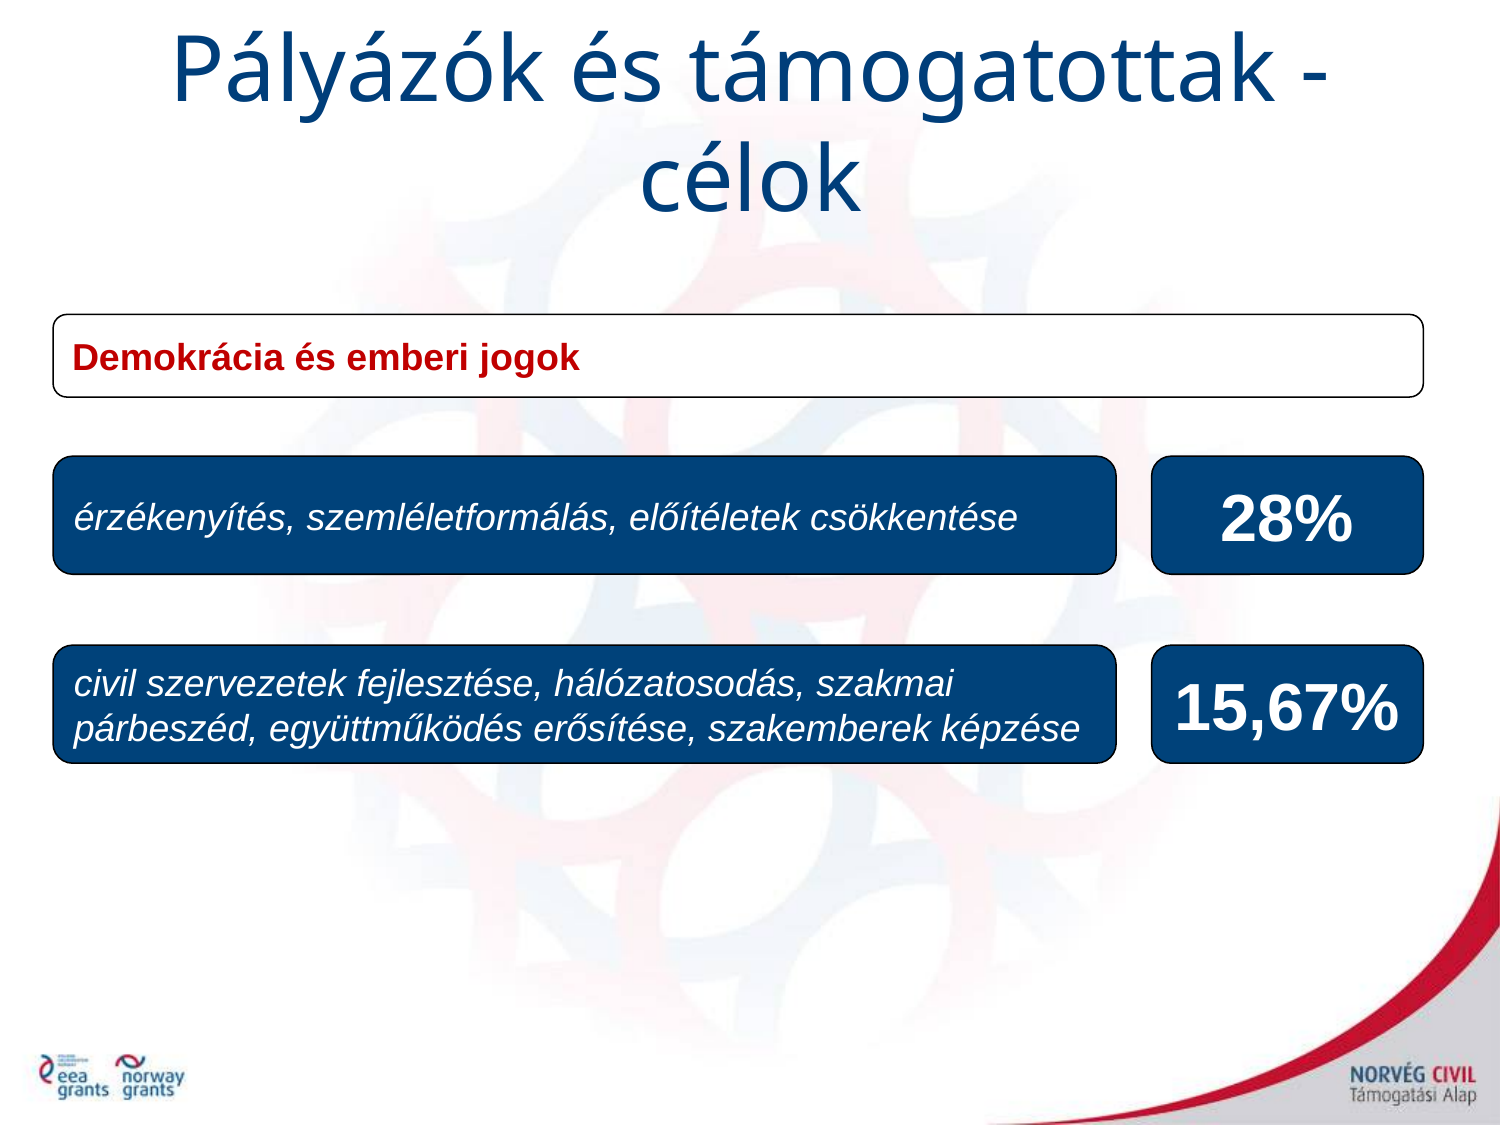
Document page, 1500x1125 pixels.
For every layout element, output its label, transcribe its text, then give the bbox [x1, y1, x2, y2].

text_box 15,67% [1151, 645, 1424, 764]
text_box érzékenyítés, szemléletformálás, előítéletek csökkentése [53, 456, 1117, 575]
text_box Demokrácia és emberi jogok [53, 314, 1424, 398]
picture [0, 0, 1500, 1125]
text_box civil szervezetek fejlesztése, hálózatosodás, szakmai párbeszéd, együttműködés erősítése, szakemberek képzése [53, 645, 1117, 764]
text_box 28% [1151, 456, 1424, 575]
text_box Pályázók és támogatottak - célok [41, 31, 1459, 209]
